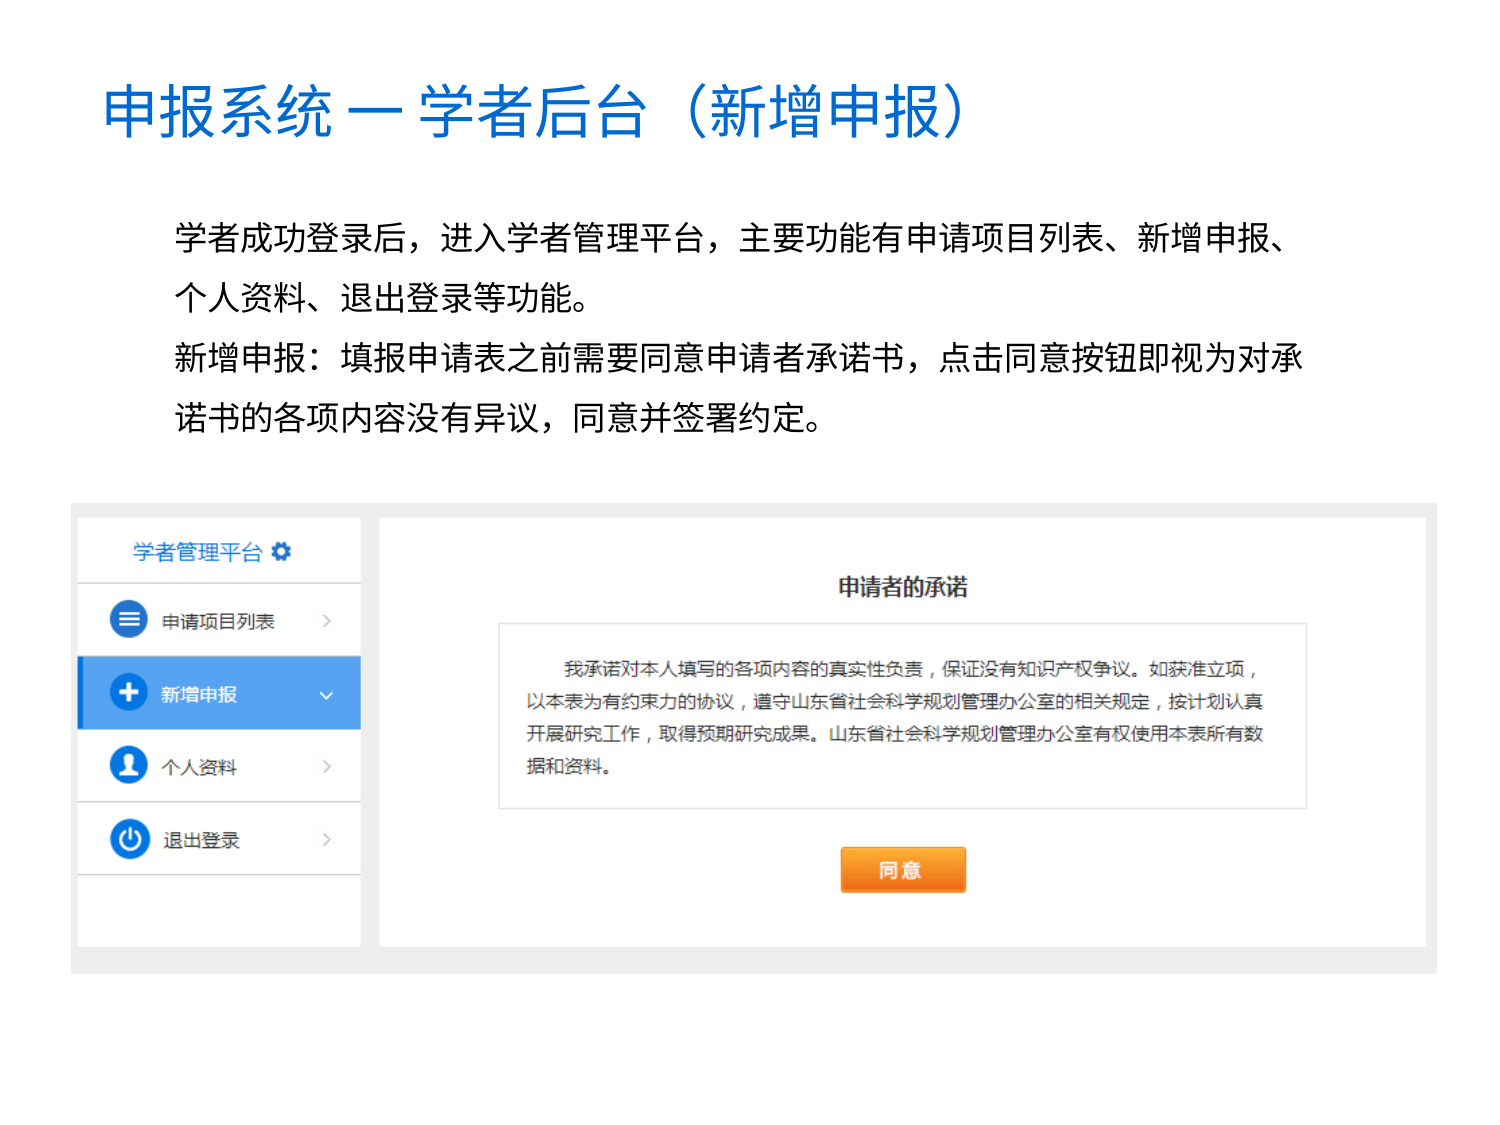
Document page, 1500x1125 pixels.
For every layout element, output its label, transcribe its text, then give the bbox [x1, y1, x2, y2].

picture [70, 503, 1437, 975]
text_box 学者成功登录后，进入学者管理平台，主要功能有申请项目列表、新增申报、个人资料、退出登录等功能。 新增申报：填报申请表之前需要同意申请者承诺书，点击同意按钮即视为对承诺书的各项内容没有异议，同意并签署约定。 [159, 189, 1329, 445]
text_box 申报系统 一 学者后台（新增申报） [86, 67, 1016, 153]
